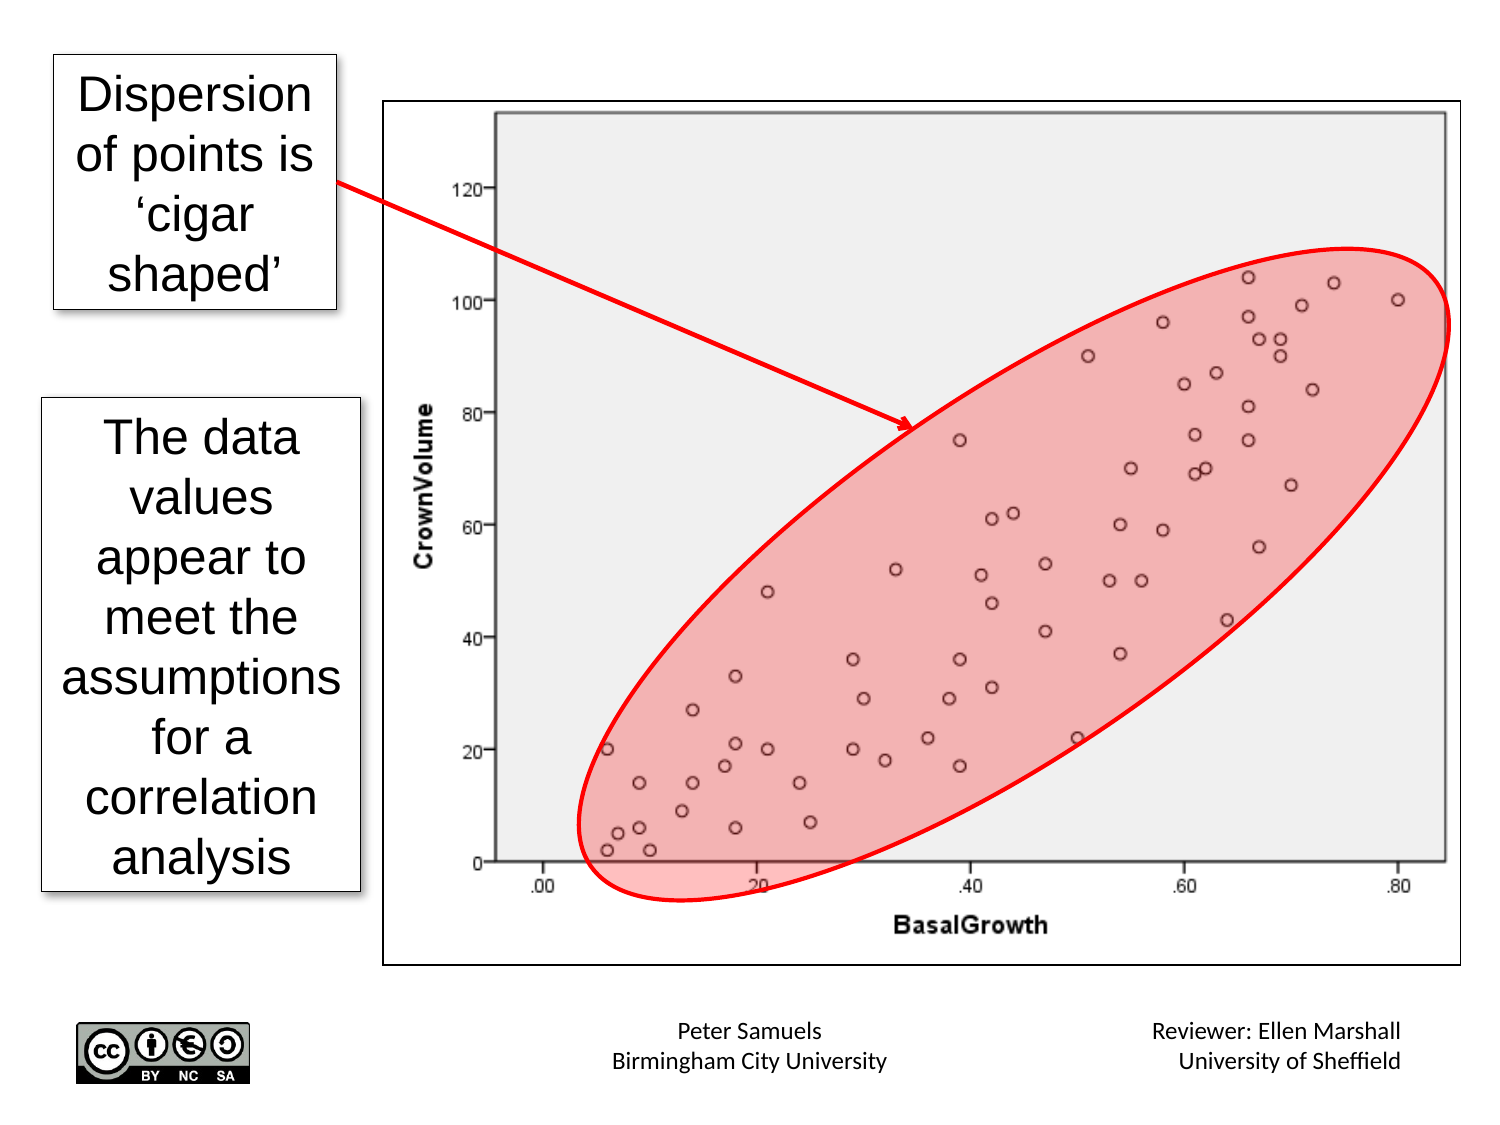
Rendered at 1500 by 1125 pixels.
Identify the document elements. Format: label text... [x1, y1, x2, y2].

picture [76, 1022, 251, 1084]
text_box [336, 182, 914, 429]
text_box Reviewer: Ellen Marshall University of Sheffield [1038, 1007, 1417, 1083]
text_box Peter Samuels Birmingham City University [549, 1007, 951, 1083]
picture [383, 101, 1461, 965]
text_box The data values appear to meet the assumptions for a correlation analysis [41, 397, 361, 892]
text_box Dispersion of points is ‘cigar shaped’ [53, 54, 337, 310]
